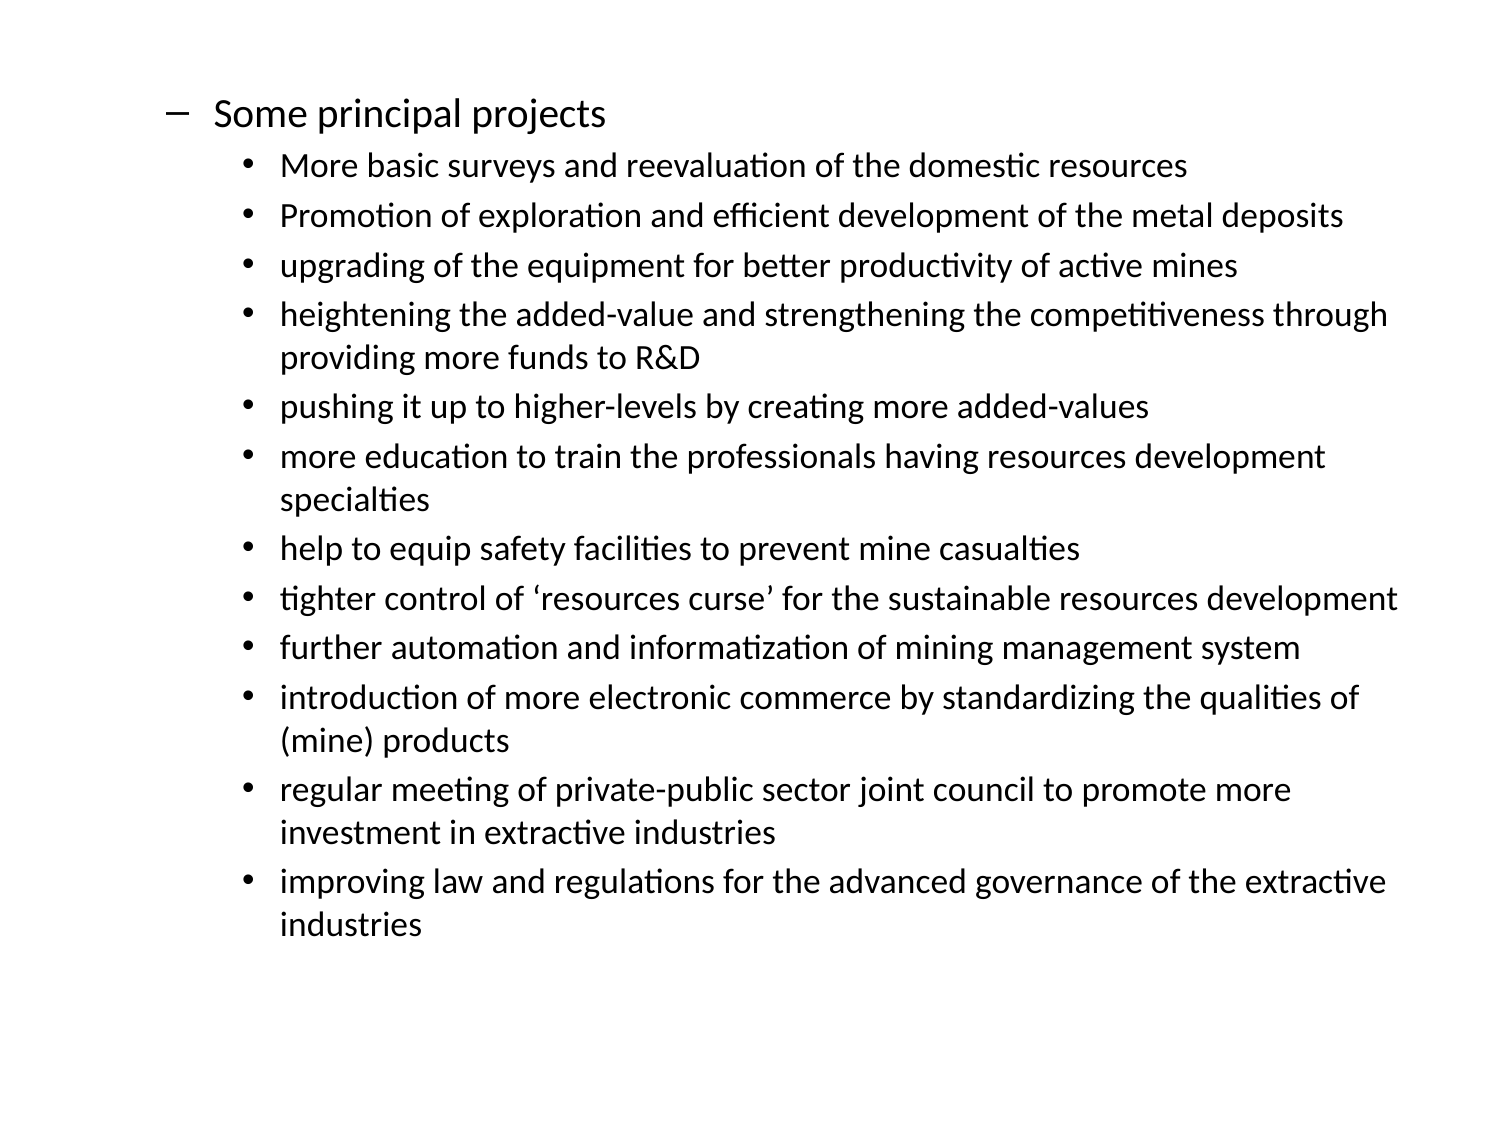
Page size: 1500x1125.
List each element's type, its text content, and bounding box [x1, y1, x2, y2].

list Some principal projects More basic surveys and reevaluation of the domestic resources Promotion of exploration and efficient development of the metal deposits upgrading of the equipment for better productivity of active mines heightening the added-value and strengthening the competitiveness through providing more funds to R&D pushing it up to higher-levels by creating more added-values more education to train the professionals having resources development specialties help to equip safety facilities to prevent mine casualties tighter control of ‘resources curse’ for the sustainable resources development further automation and informatization of mining management system introduction of more electronic commerce by standardizing the qualities of (mine) products regular meeting of private-public sector joint council to promote more investment in extractive industries improving law and regulations for the advanced governance of the extractive industries [75, 78, 1425, 1005]
